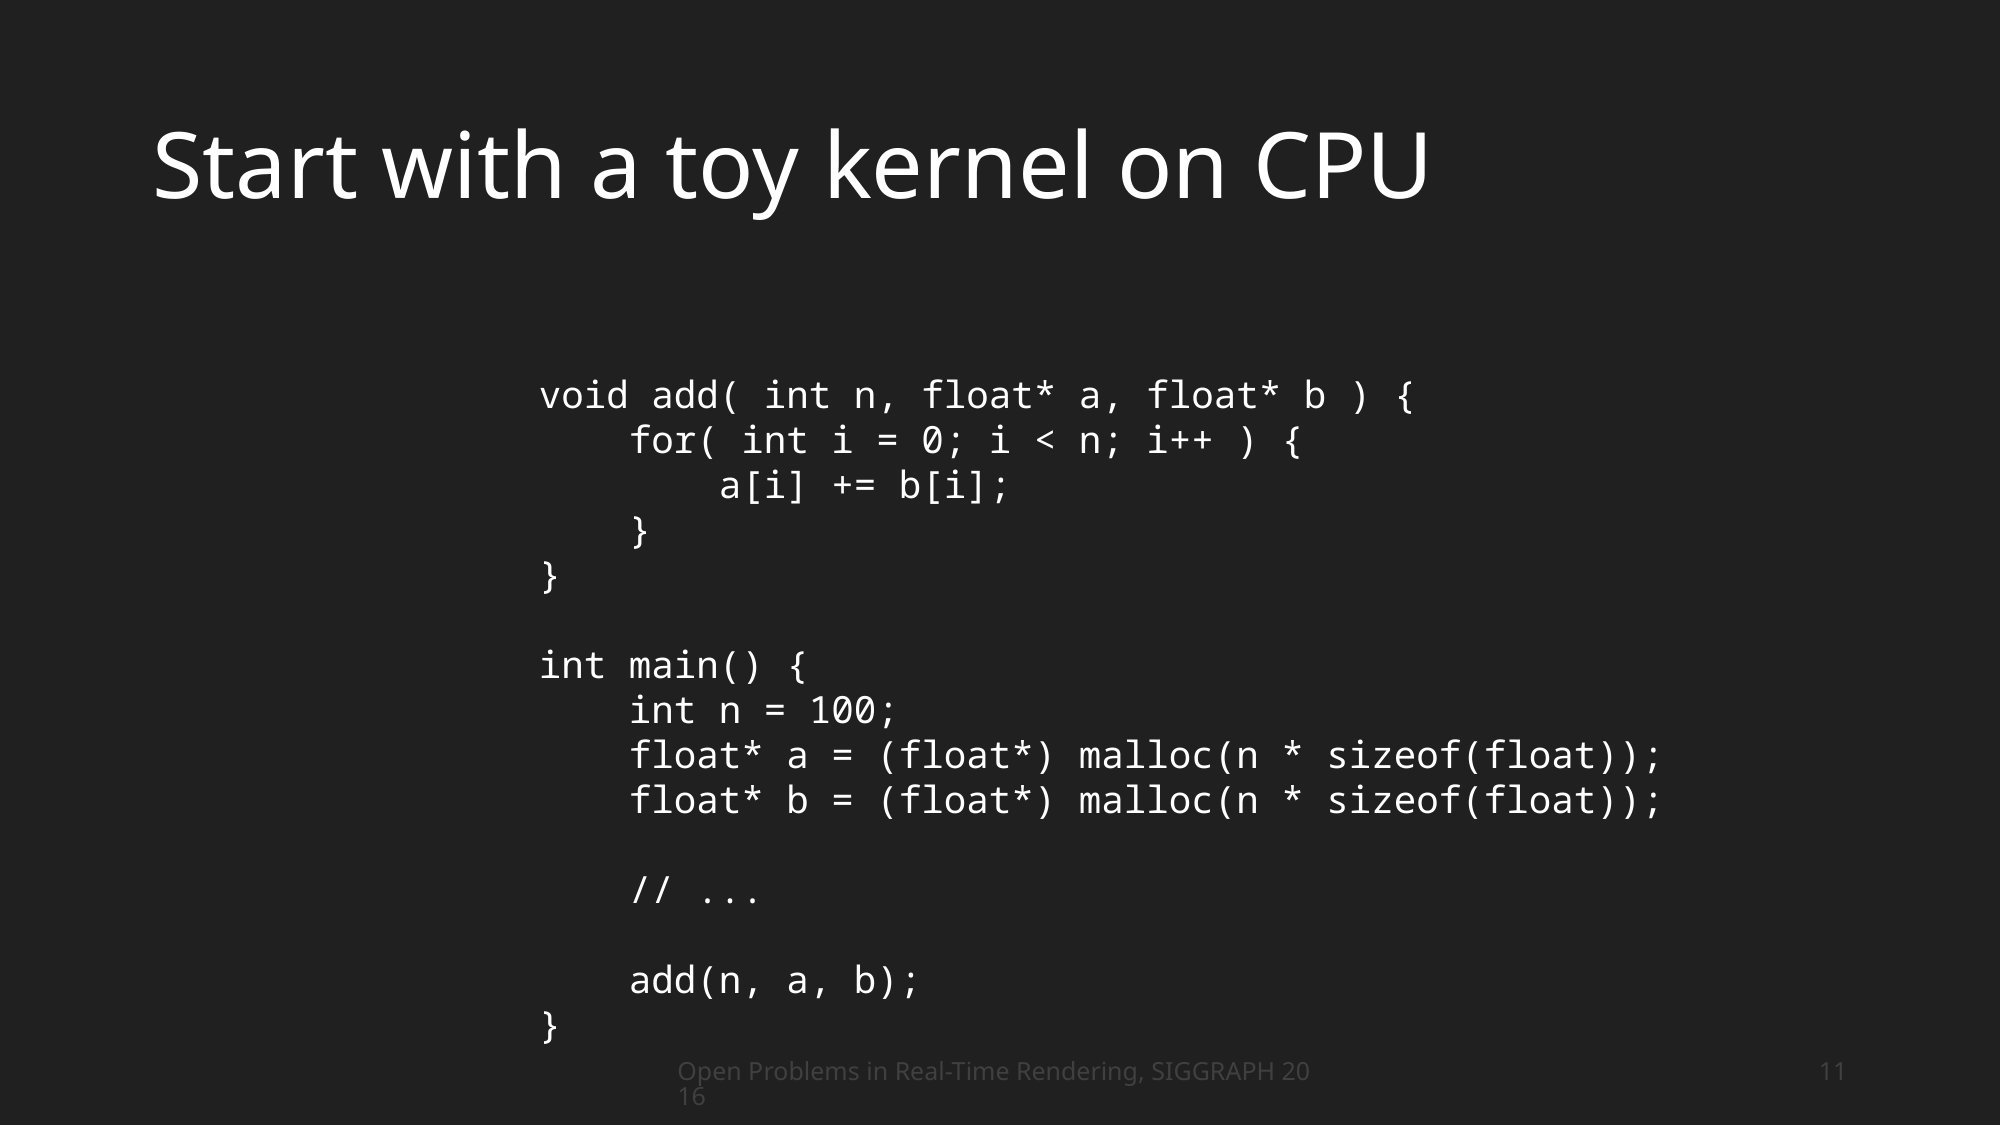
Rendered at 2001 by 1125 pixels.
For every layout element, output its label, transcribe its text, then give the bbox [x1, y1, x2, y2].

text_box void add( int n, float* a, float* b ) { for( int i = 0; i < n; i++ ) { a[i] += b[i]; } } int main() { int n = 100; float* a = (float*) malloc(n * sizeof(float)); float* b = (float*) malloc(n * sizeof(float)); // ... add(n, a, b); } [524, 318, 689, 425]
slide_number 11 [1412, 1042, 1863, 1103]
title Start with a toy kernel on CPU [137, 59, 1863, 278]
footer Open Problems in Real-Time Rendering, SIGGRAPH 2016 [662, 1042, 1338, 1103]
